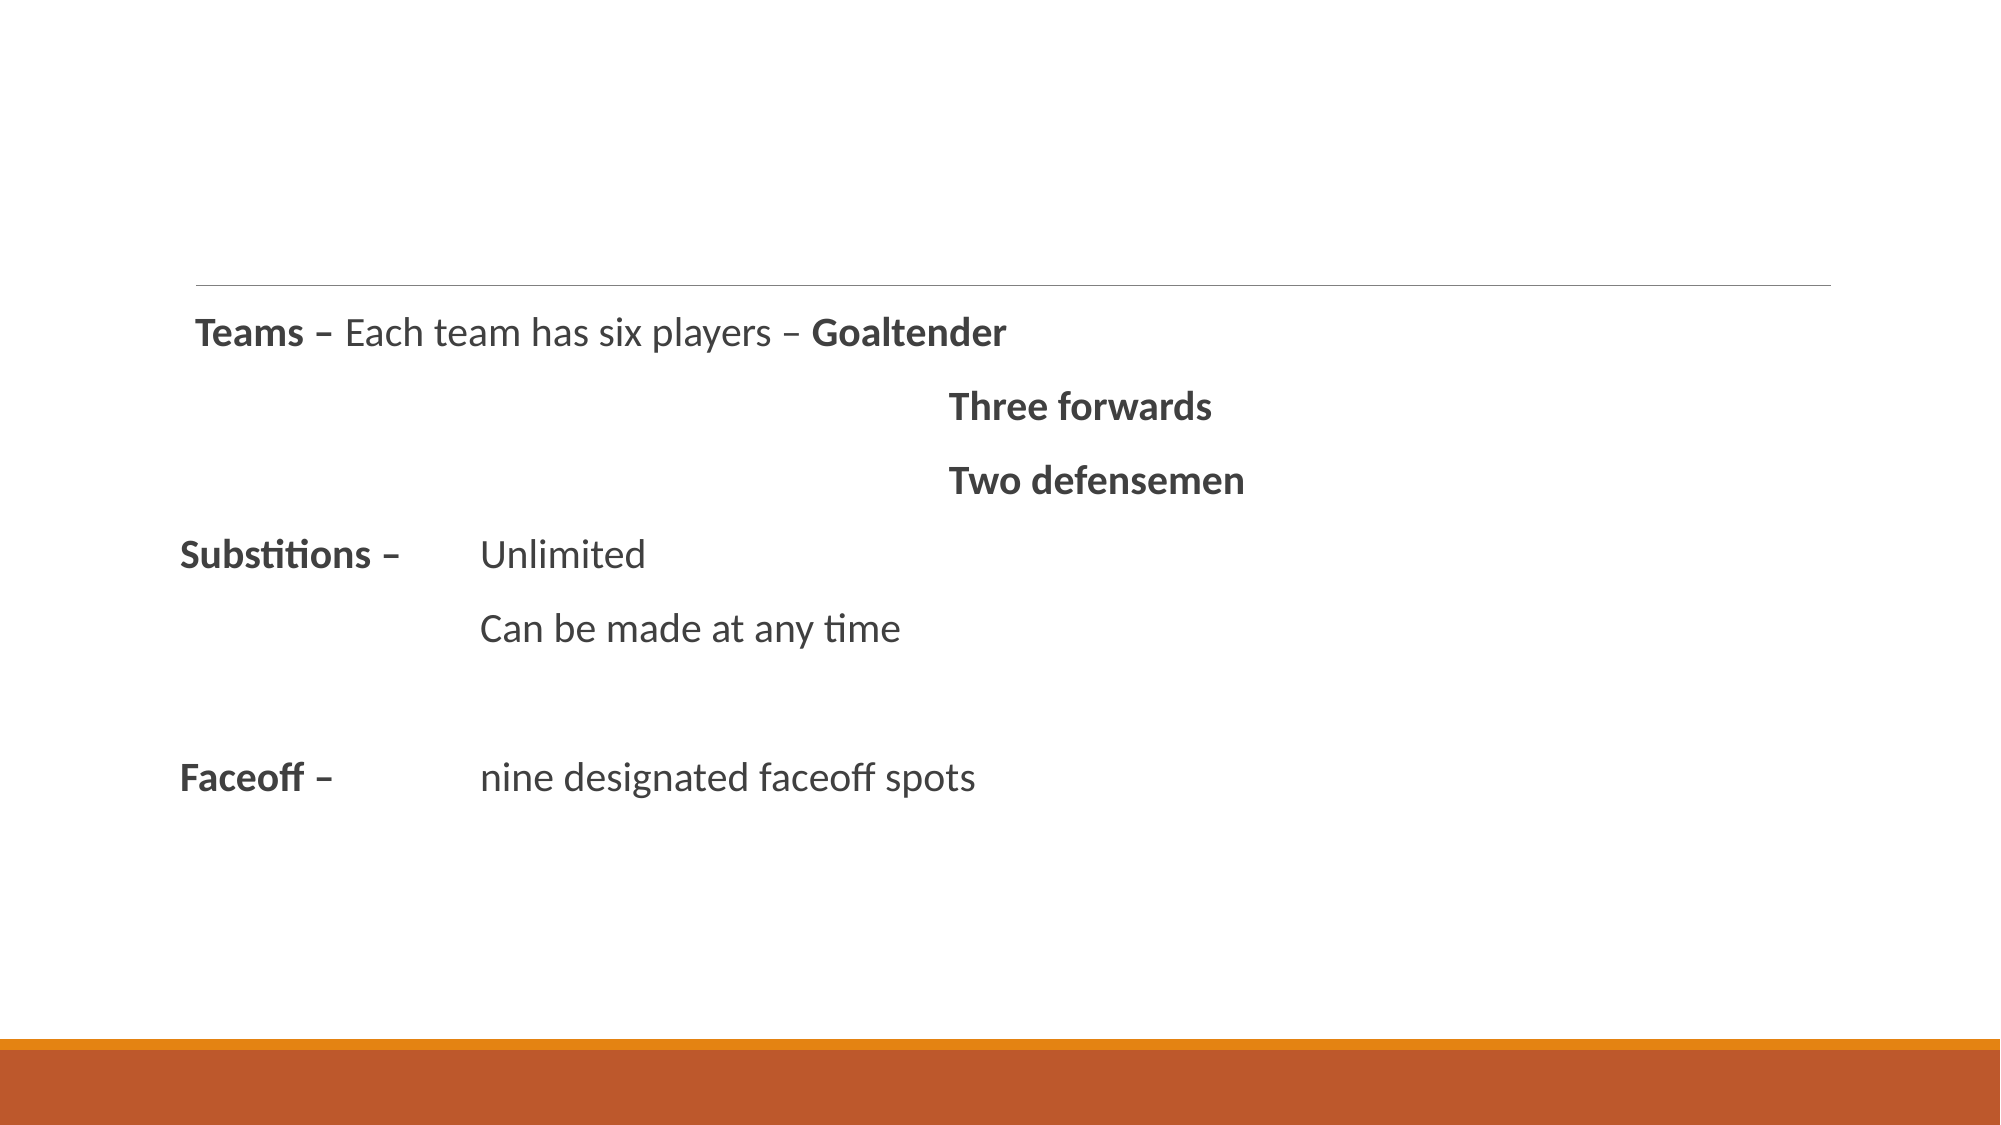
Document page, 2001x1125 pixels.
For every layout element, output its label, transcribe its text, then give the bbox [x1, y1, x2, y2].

list Teams – Each team has six players – Goaltender Three forwards Two defensemen Substitions – Unlimited Can be made at any time Faceoff – nine designated faceoff spots [180, 302, 1830, 963]
